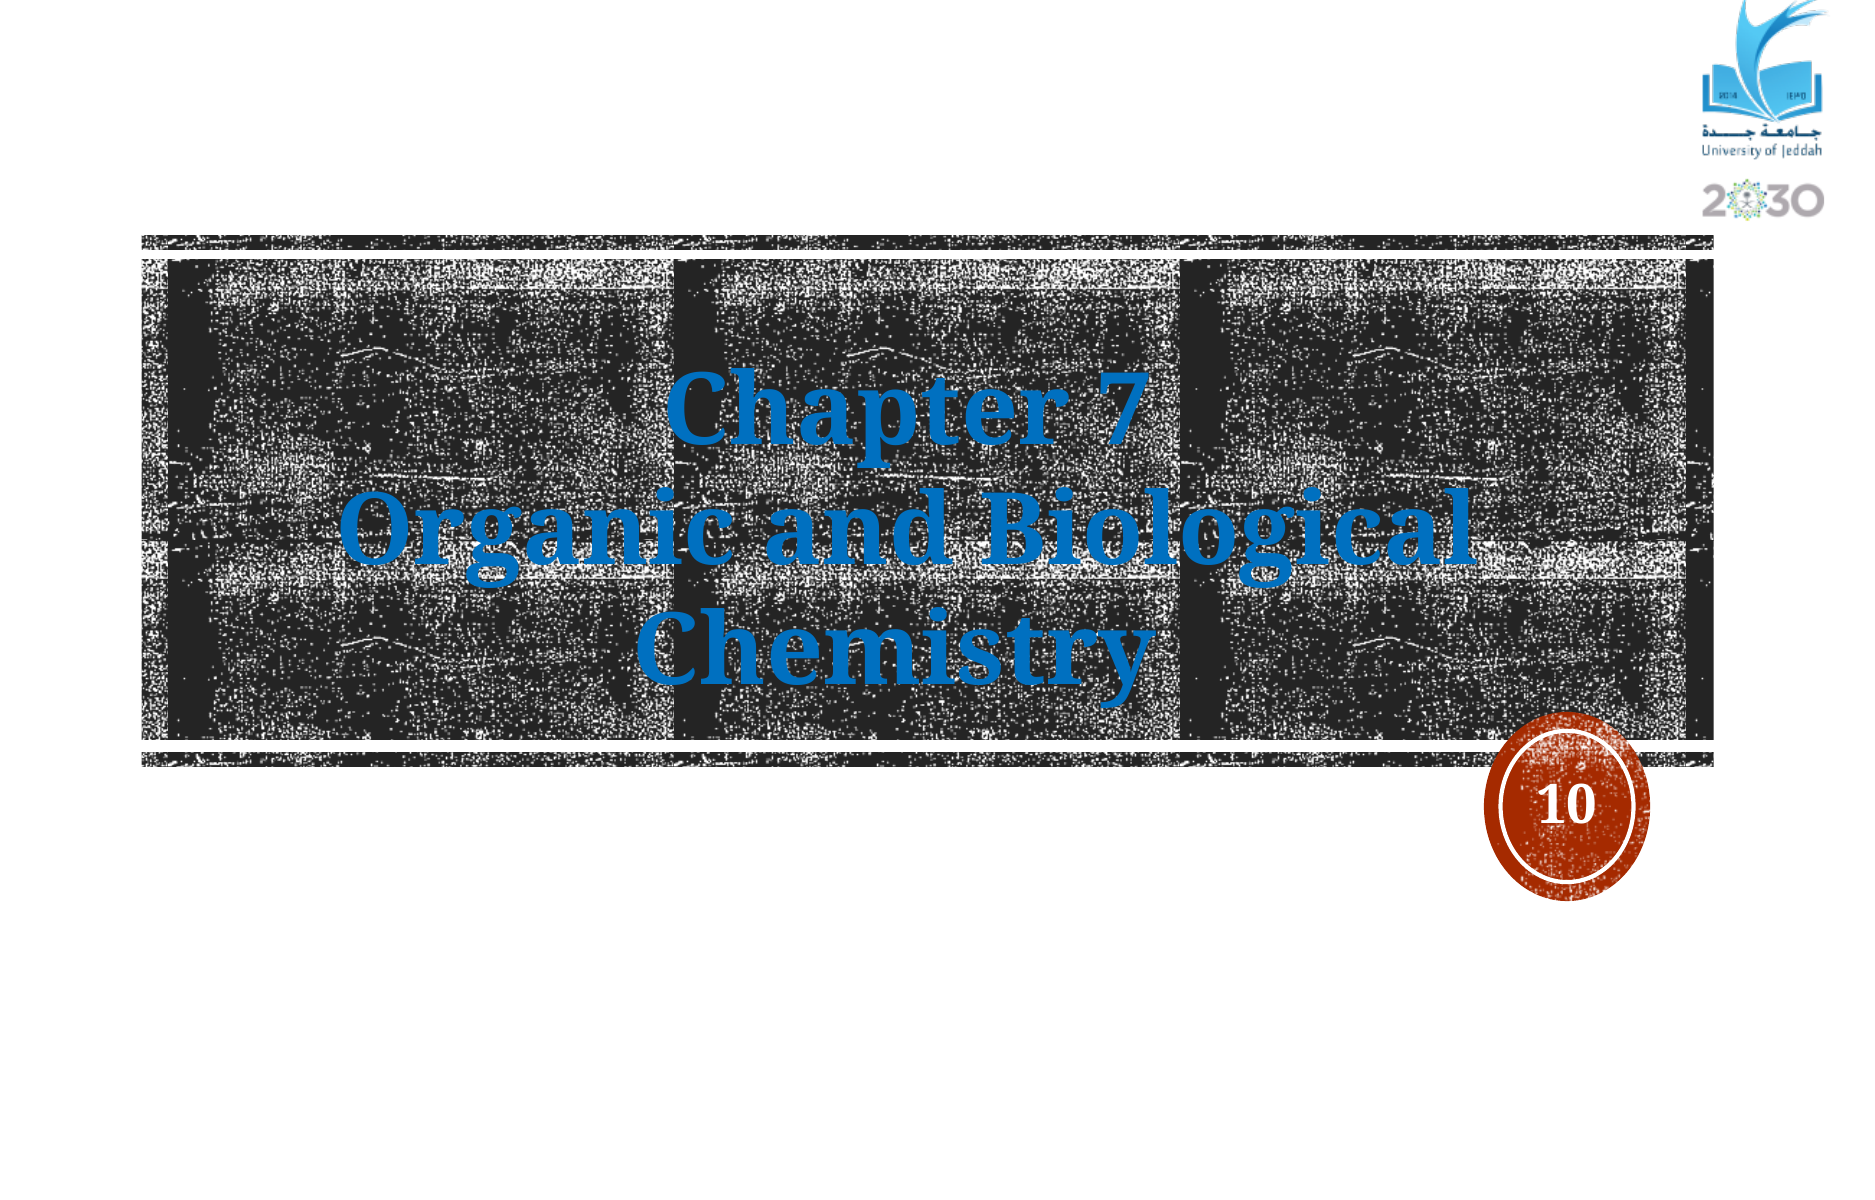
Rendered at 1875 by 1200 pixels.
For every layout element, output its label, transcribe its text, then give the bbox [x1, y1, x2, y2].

slide_number 10 [1475, 750, 1659, 863]
text_box Chapter 7 Organic and Biological Chemistry [134, 337, 1681, 712]
picture [1681, 0, 1846, 227]
